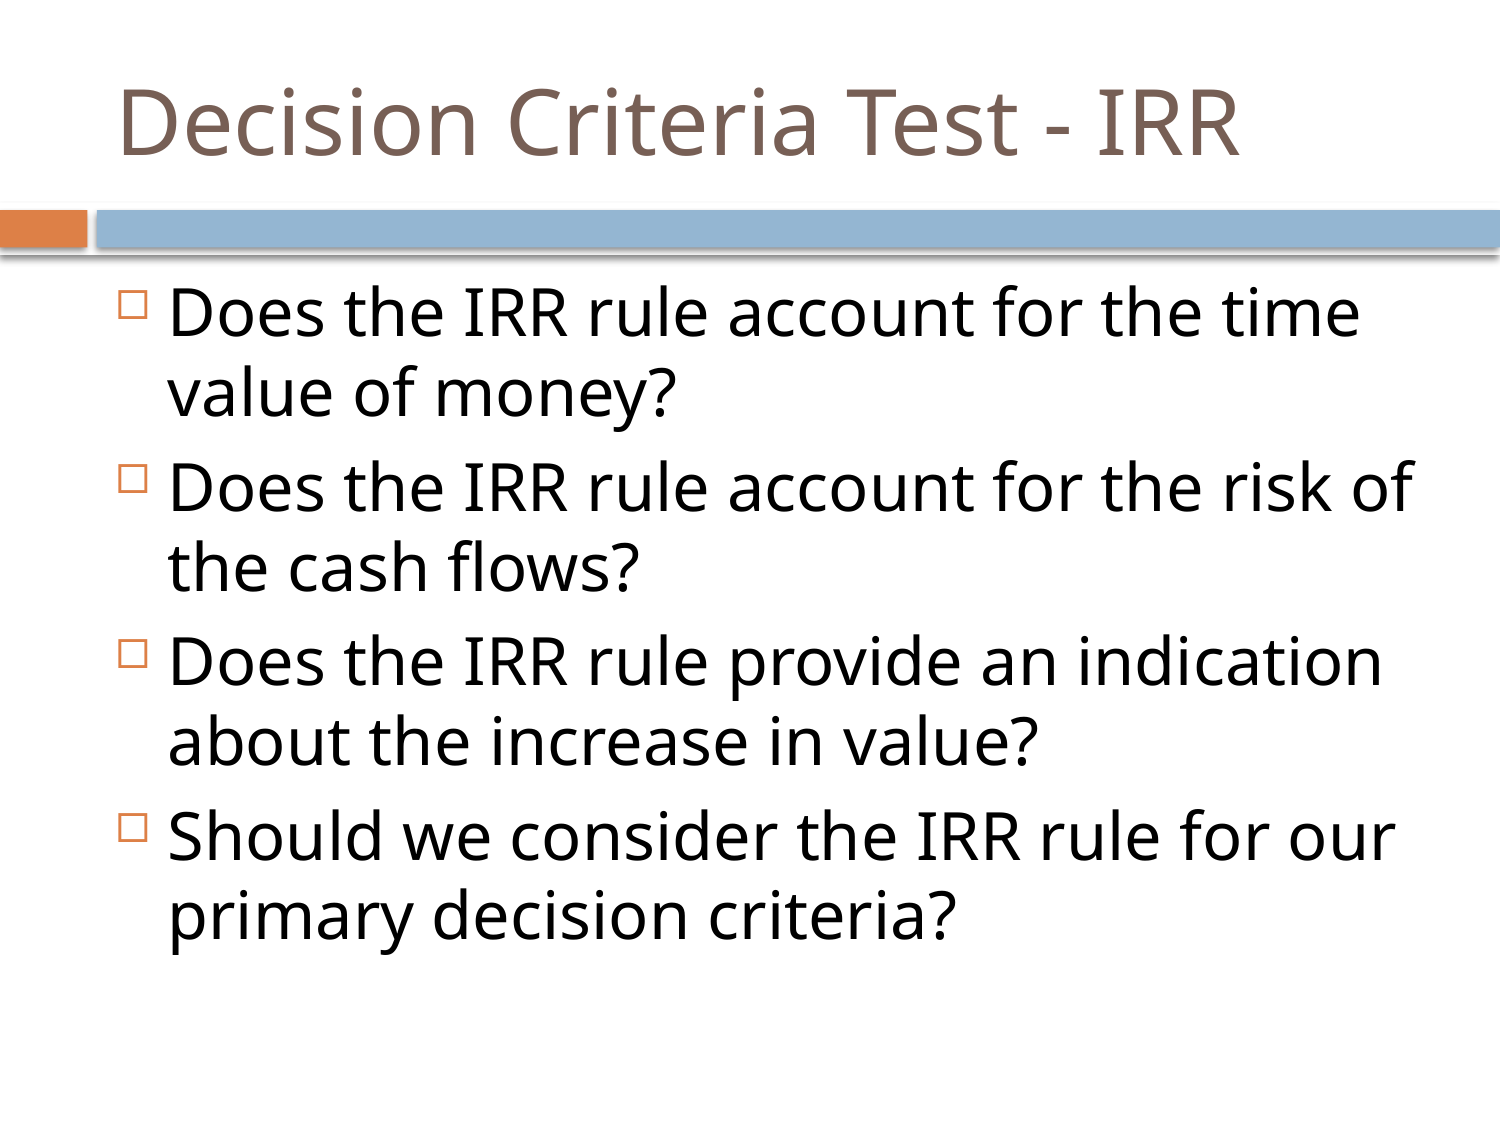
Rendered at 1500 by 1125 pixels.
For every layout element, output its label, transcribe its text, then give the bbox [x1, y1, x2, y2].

title Decision Criteria Test - IRR [100, 37, 1438, 200]
list Does the IRR rule account for the time value of money? Does the IRR rule account for the risk of the cash flows? Does the IRR rule provide an indication about the increase in value? Should we consider the IRR rule for our primary decision criteria? [100, 262, 1438, 1000]
